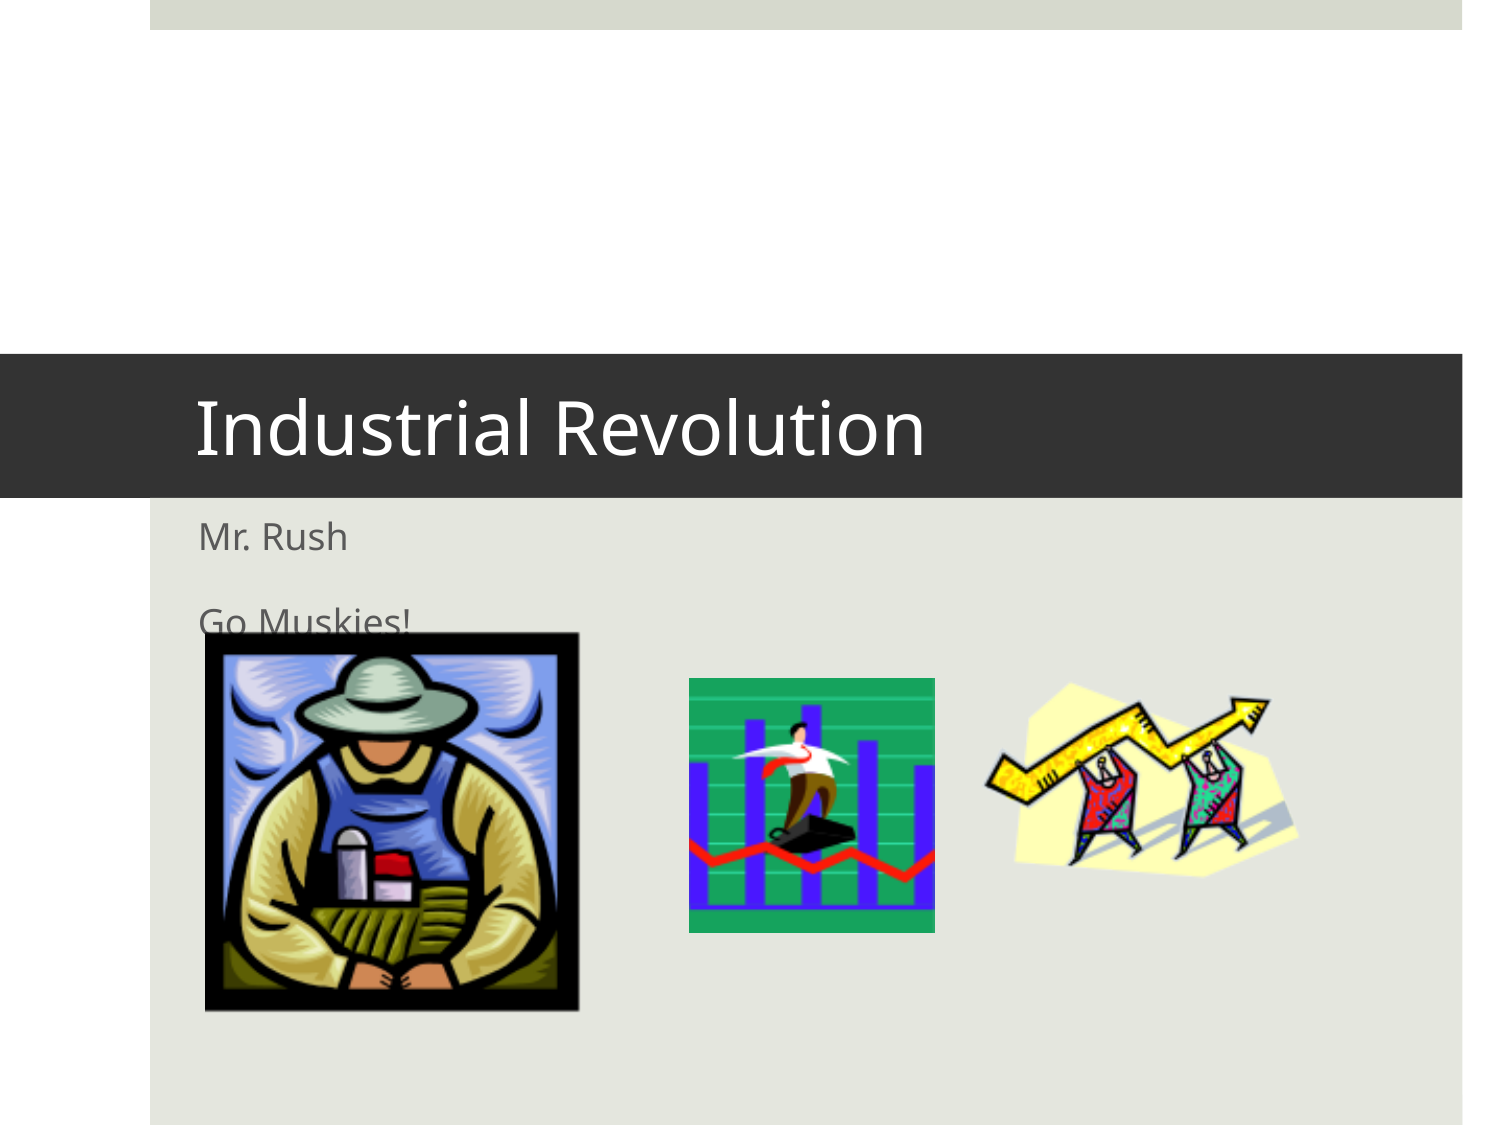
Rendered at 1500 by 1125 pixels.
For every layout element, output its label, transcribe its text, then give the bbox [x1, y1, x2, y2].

subtitle Mr. Rush Go Muskies! [150, 497, 1463, 1125]
title Industrial Revolution [0, 353, 1463, 498]
picture [977, 678, 1306, 884]
picture [205, 628, 586, 1017]
picture [688, 678, 936, 934]
